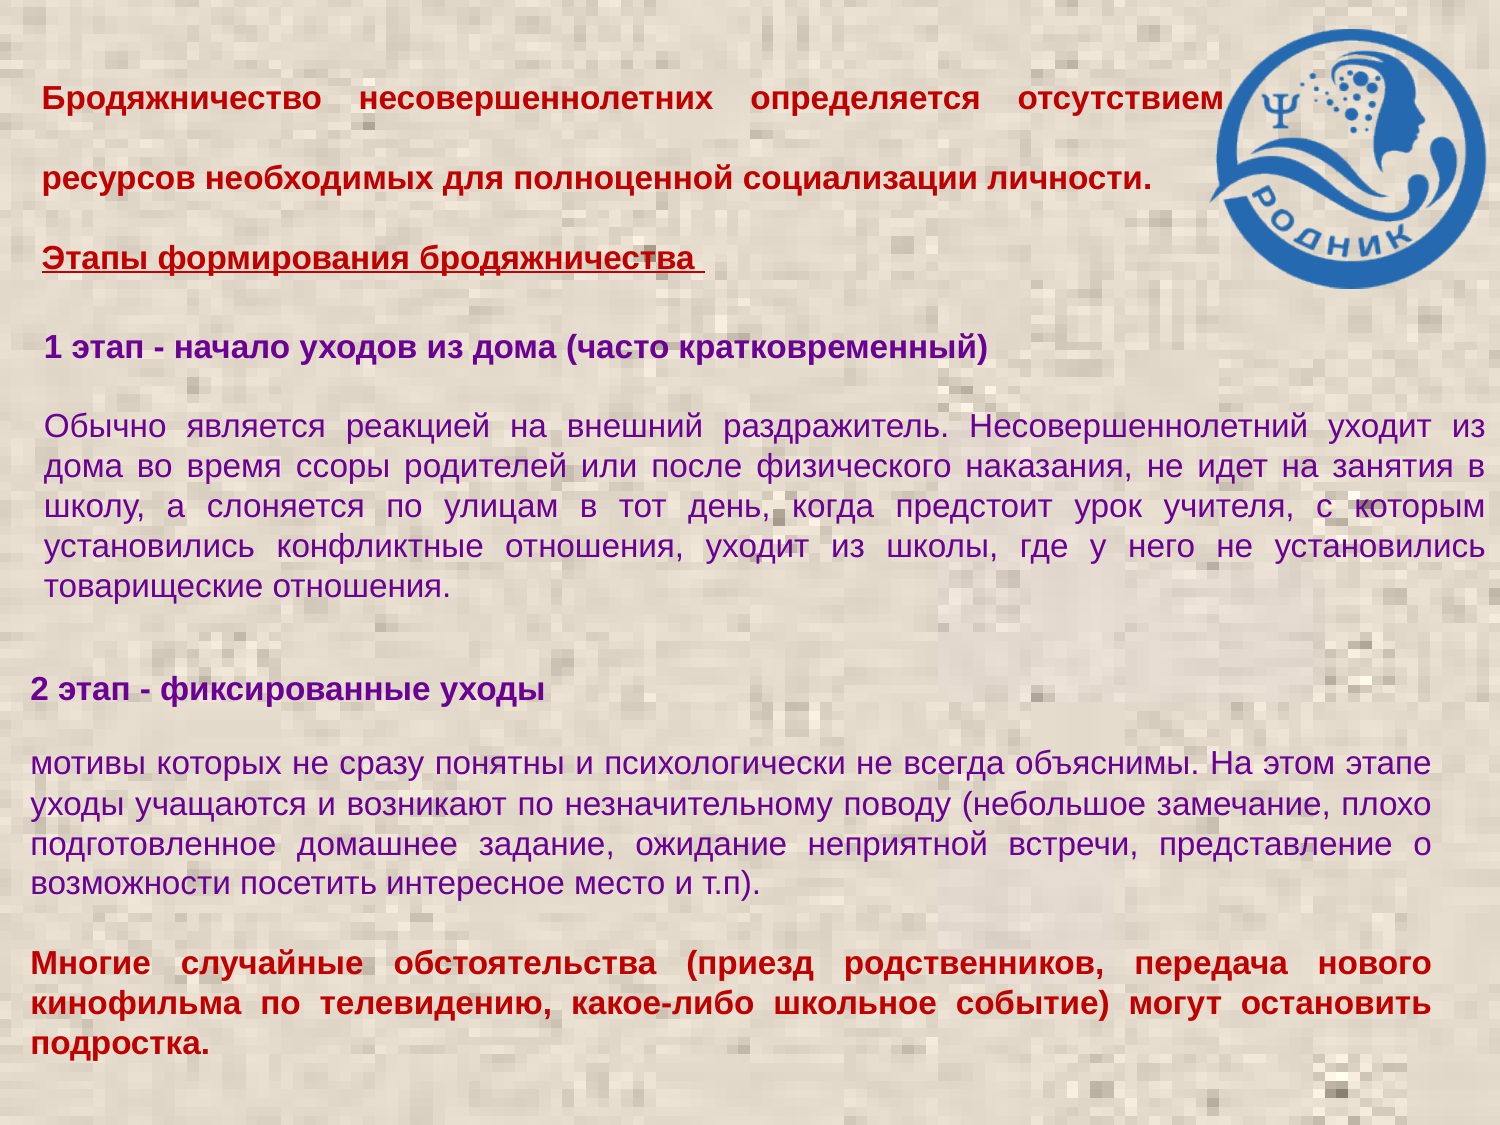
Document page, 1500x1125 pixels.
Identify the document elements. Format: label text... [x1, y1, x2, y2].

text_box 1 этап - начало уходов из дома (часто кратковременный) Обычно является реакцией на внешний раздражитель. Несовершеннолетний уходит из дома во время ссоры родителей или после физического наказания, не идет на занятия в школу, а слоняется по улицам в тот день, когда предстоит урок учителя, с которым установились конфликтные отношения, уходит из школы, где у него не установились товарищеские отношения. [29, 317, 1500, 612]
text_box 2 этап - фиксированные уходы мотивы которых не сразу понятны и психологически не всегда объяснимы. На этом этапе уходы учащаются и возникают по незначительному поводу (небольшое замечание, плохо подготовленное домашнее задание, ожидание неприятной встречи, представление о возможности посетить интересное место и т.п). Многие случайные обстоятельства (приезд родственников, передача нового кинофильма по телевидению, какое-либо школьное событие) могут остановить подростка. [15, 659, 1449, 1069]
text_box Бродяжничество несовершеннолетних определяется отсутствием ресурсов необходимых для полноценной социализации личности. Этапы формирования бродяжничества [26, 29, 1152, 284]
picture [0, 0, 1500, 1125]
